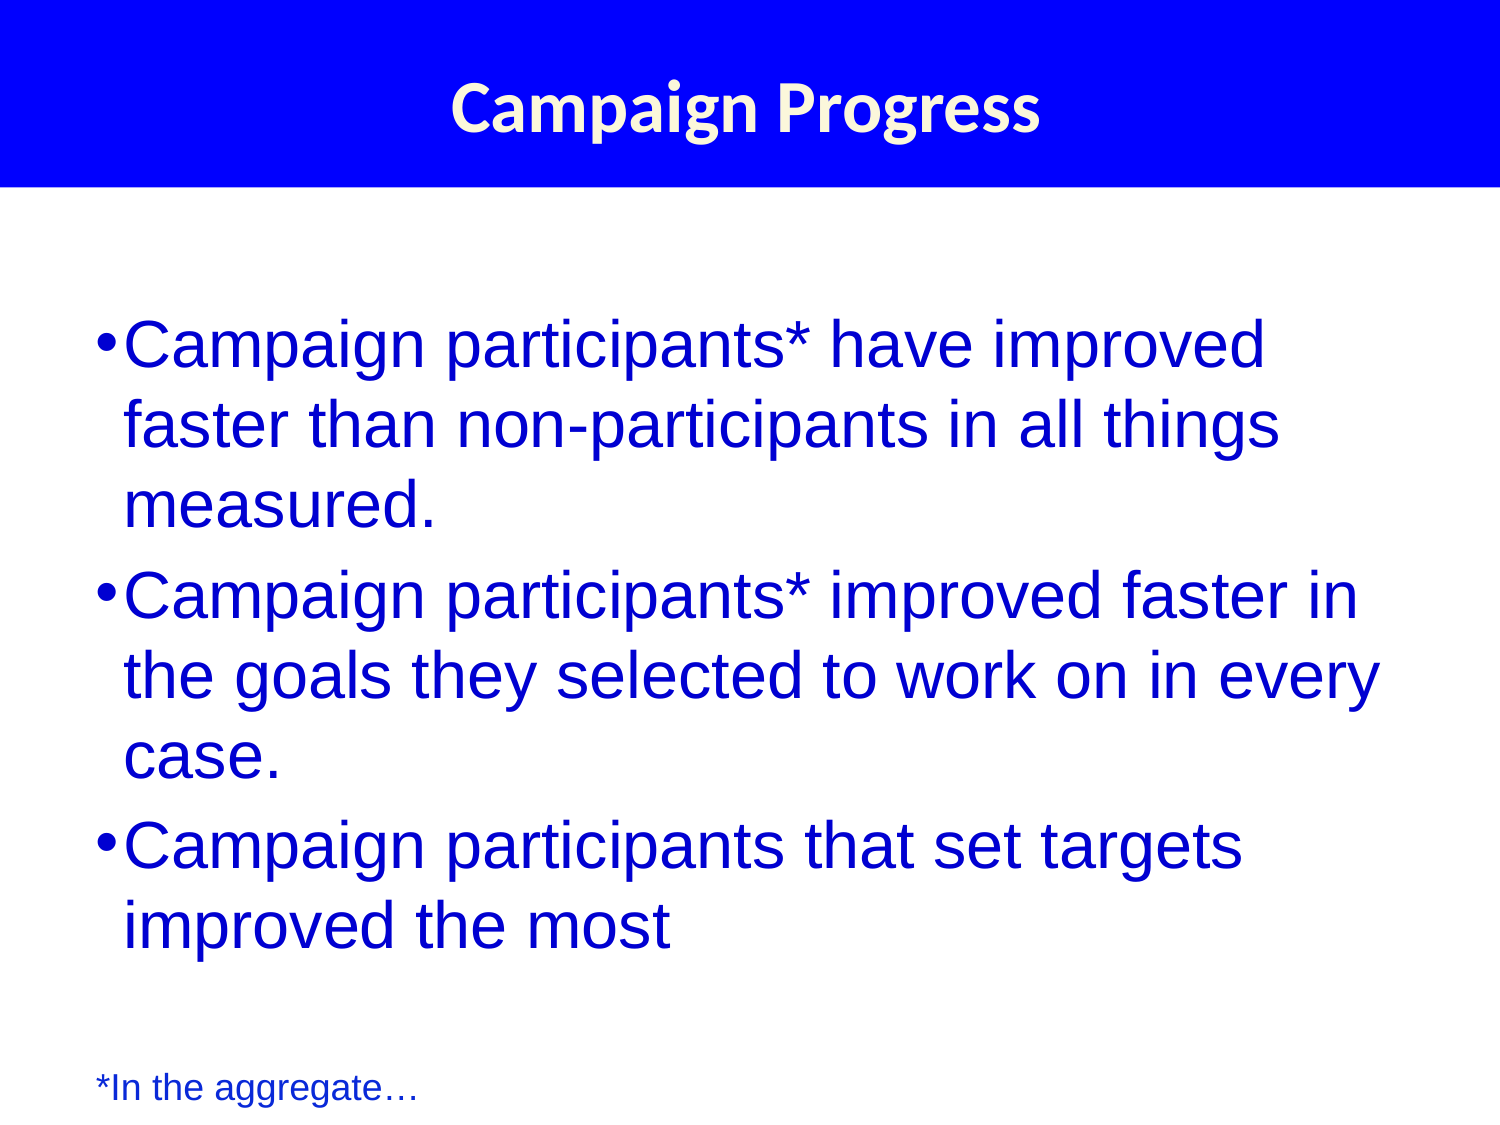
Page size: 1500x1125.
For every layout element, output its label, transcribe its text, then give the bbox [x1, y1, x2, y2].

list Campaign participants* have improved faster than non-participants in all things measured. Campaign participants* improved faster in the goals they selected to work on in every case. Campaign participants that set targets improved the most *In the aggregate… [87, 212, 1438, 1013]
title Campaign Progress [0, 0, 1500, 188]
